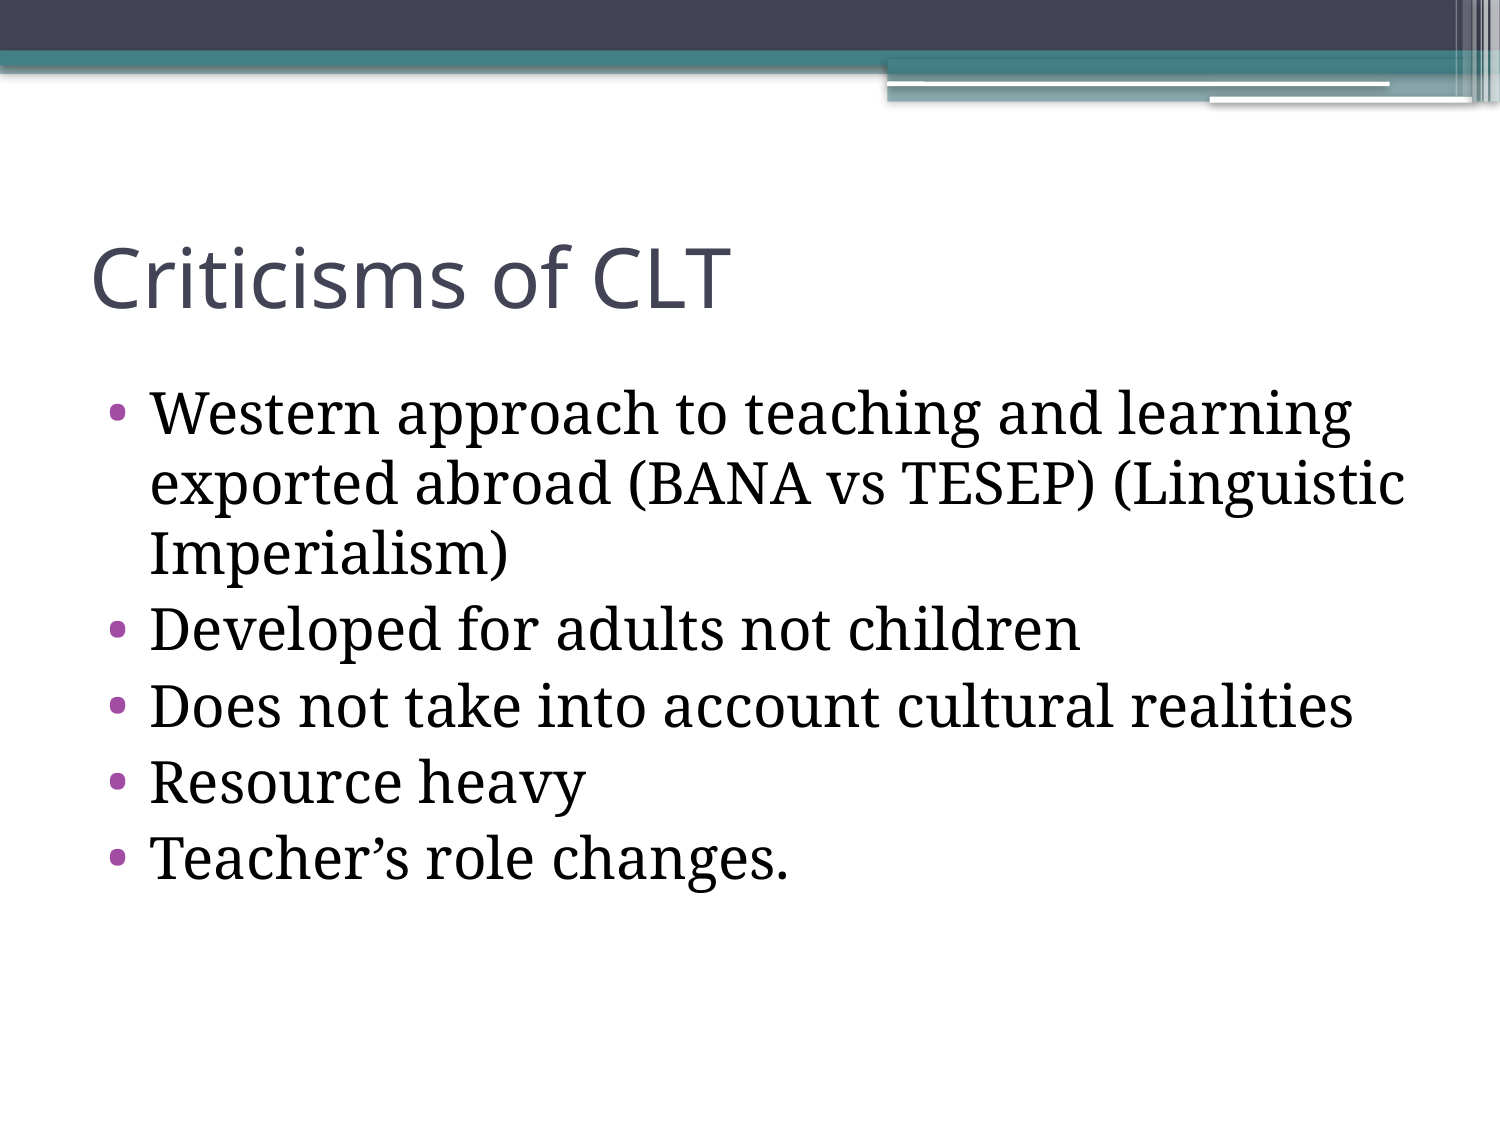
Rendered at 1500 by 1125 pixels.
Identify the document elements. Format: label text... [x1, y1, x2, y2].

title Criticisms of CLT [75, 187, 1425, 363]
list Western approach to teaching and learning exported abroad (BANA vs TESEP) (Linguistic Imperialism) Developed for adults not children Does not take into account cultural realities Resource heavy Teacher’s role changes. [75, 368, 1425, 1079]
